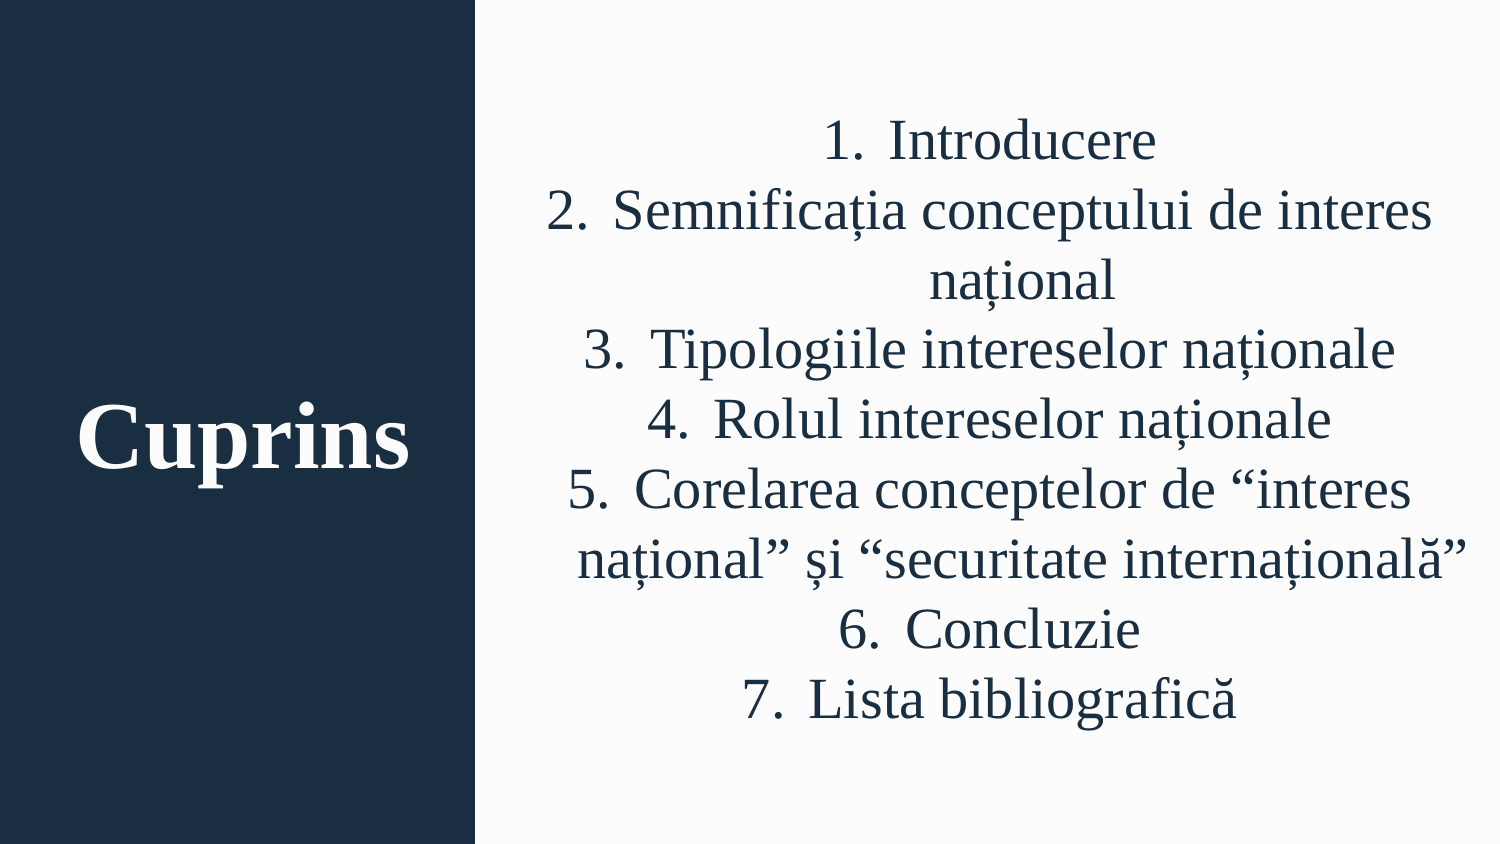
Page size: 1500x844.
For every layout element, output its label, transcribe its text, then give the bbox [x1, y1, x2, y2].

list Introducere Semnificația conceptului de interes național Tipologiile intereselor naționale Rolul intereselor naționale Corelarea conceptelor de “interes național” și “securitate internațională” Concluzie Lista bibliografică [471, 8, 1500, 823]
title Cuprins [60, 280, 432, 563]
